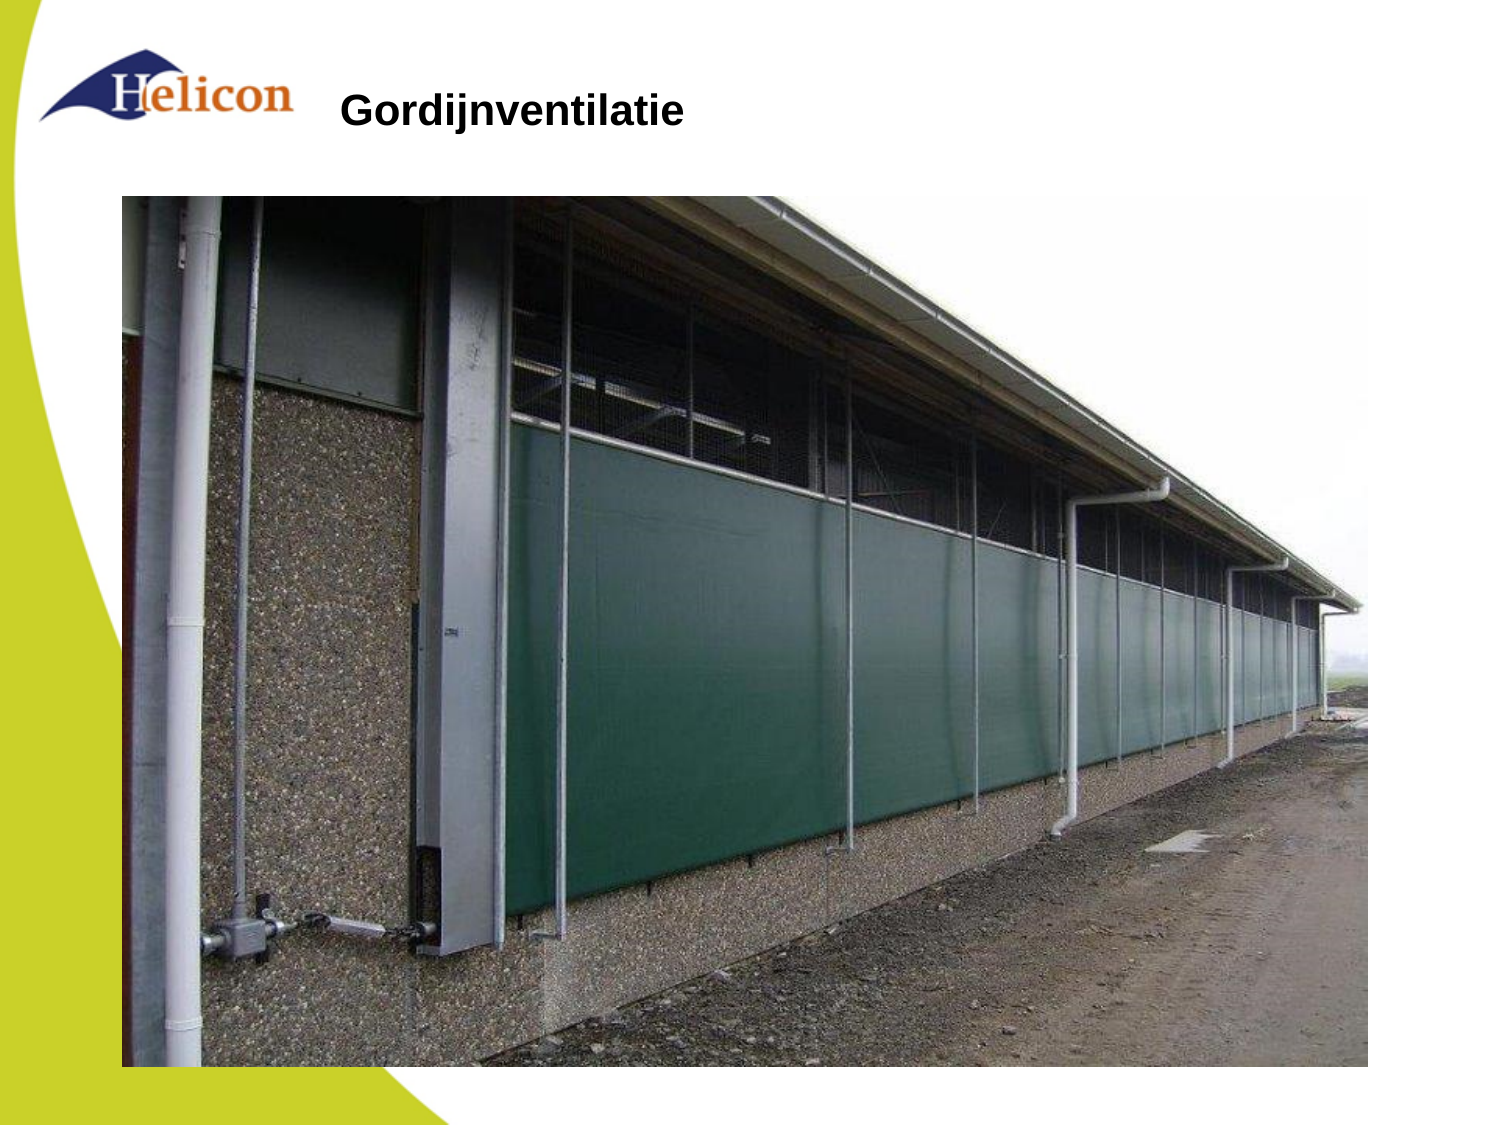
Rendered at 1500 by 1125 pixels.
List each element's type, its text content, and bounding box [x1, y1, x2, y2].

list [122, 196, 1368, 1068]
title Gordijnventilatie [324, 54, 1415, 161]
picture [0, 0, 1500, 1125]
